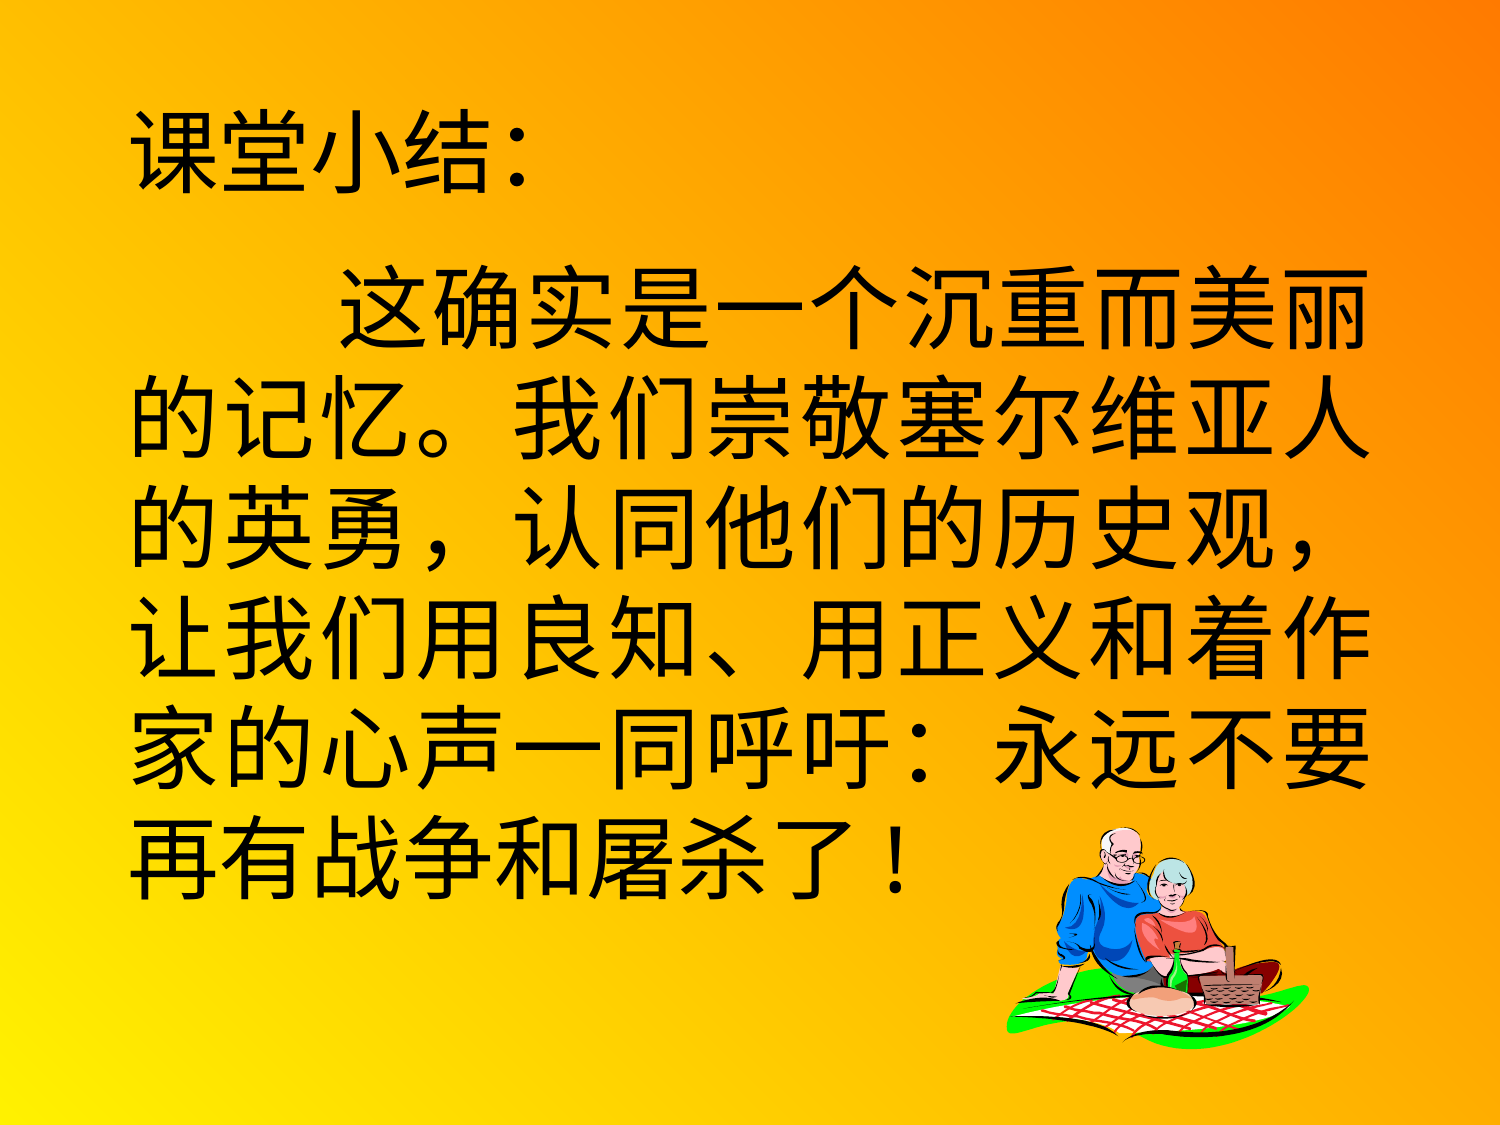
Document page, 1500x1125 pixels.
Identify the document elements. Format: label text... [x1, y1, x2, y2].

text_box 课堂小结： 这确实是一个沉重而美丽的记忆。我们崇敬塞尔维亚人的英勇，认同他们的历史观，让我们用良知、用正义和着作家的心声一同呼吁：永远不要再有战争和屠杀了! [112, 87, 1388, 918]
picture [999, 824, 1312, 1078]
